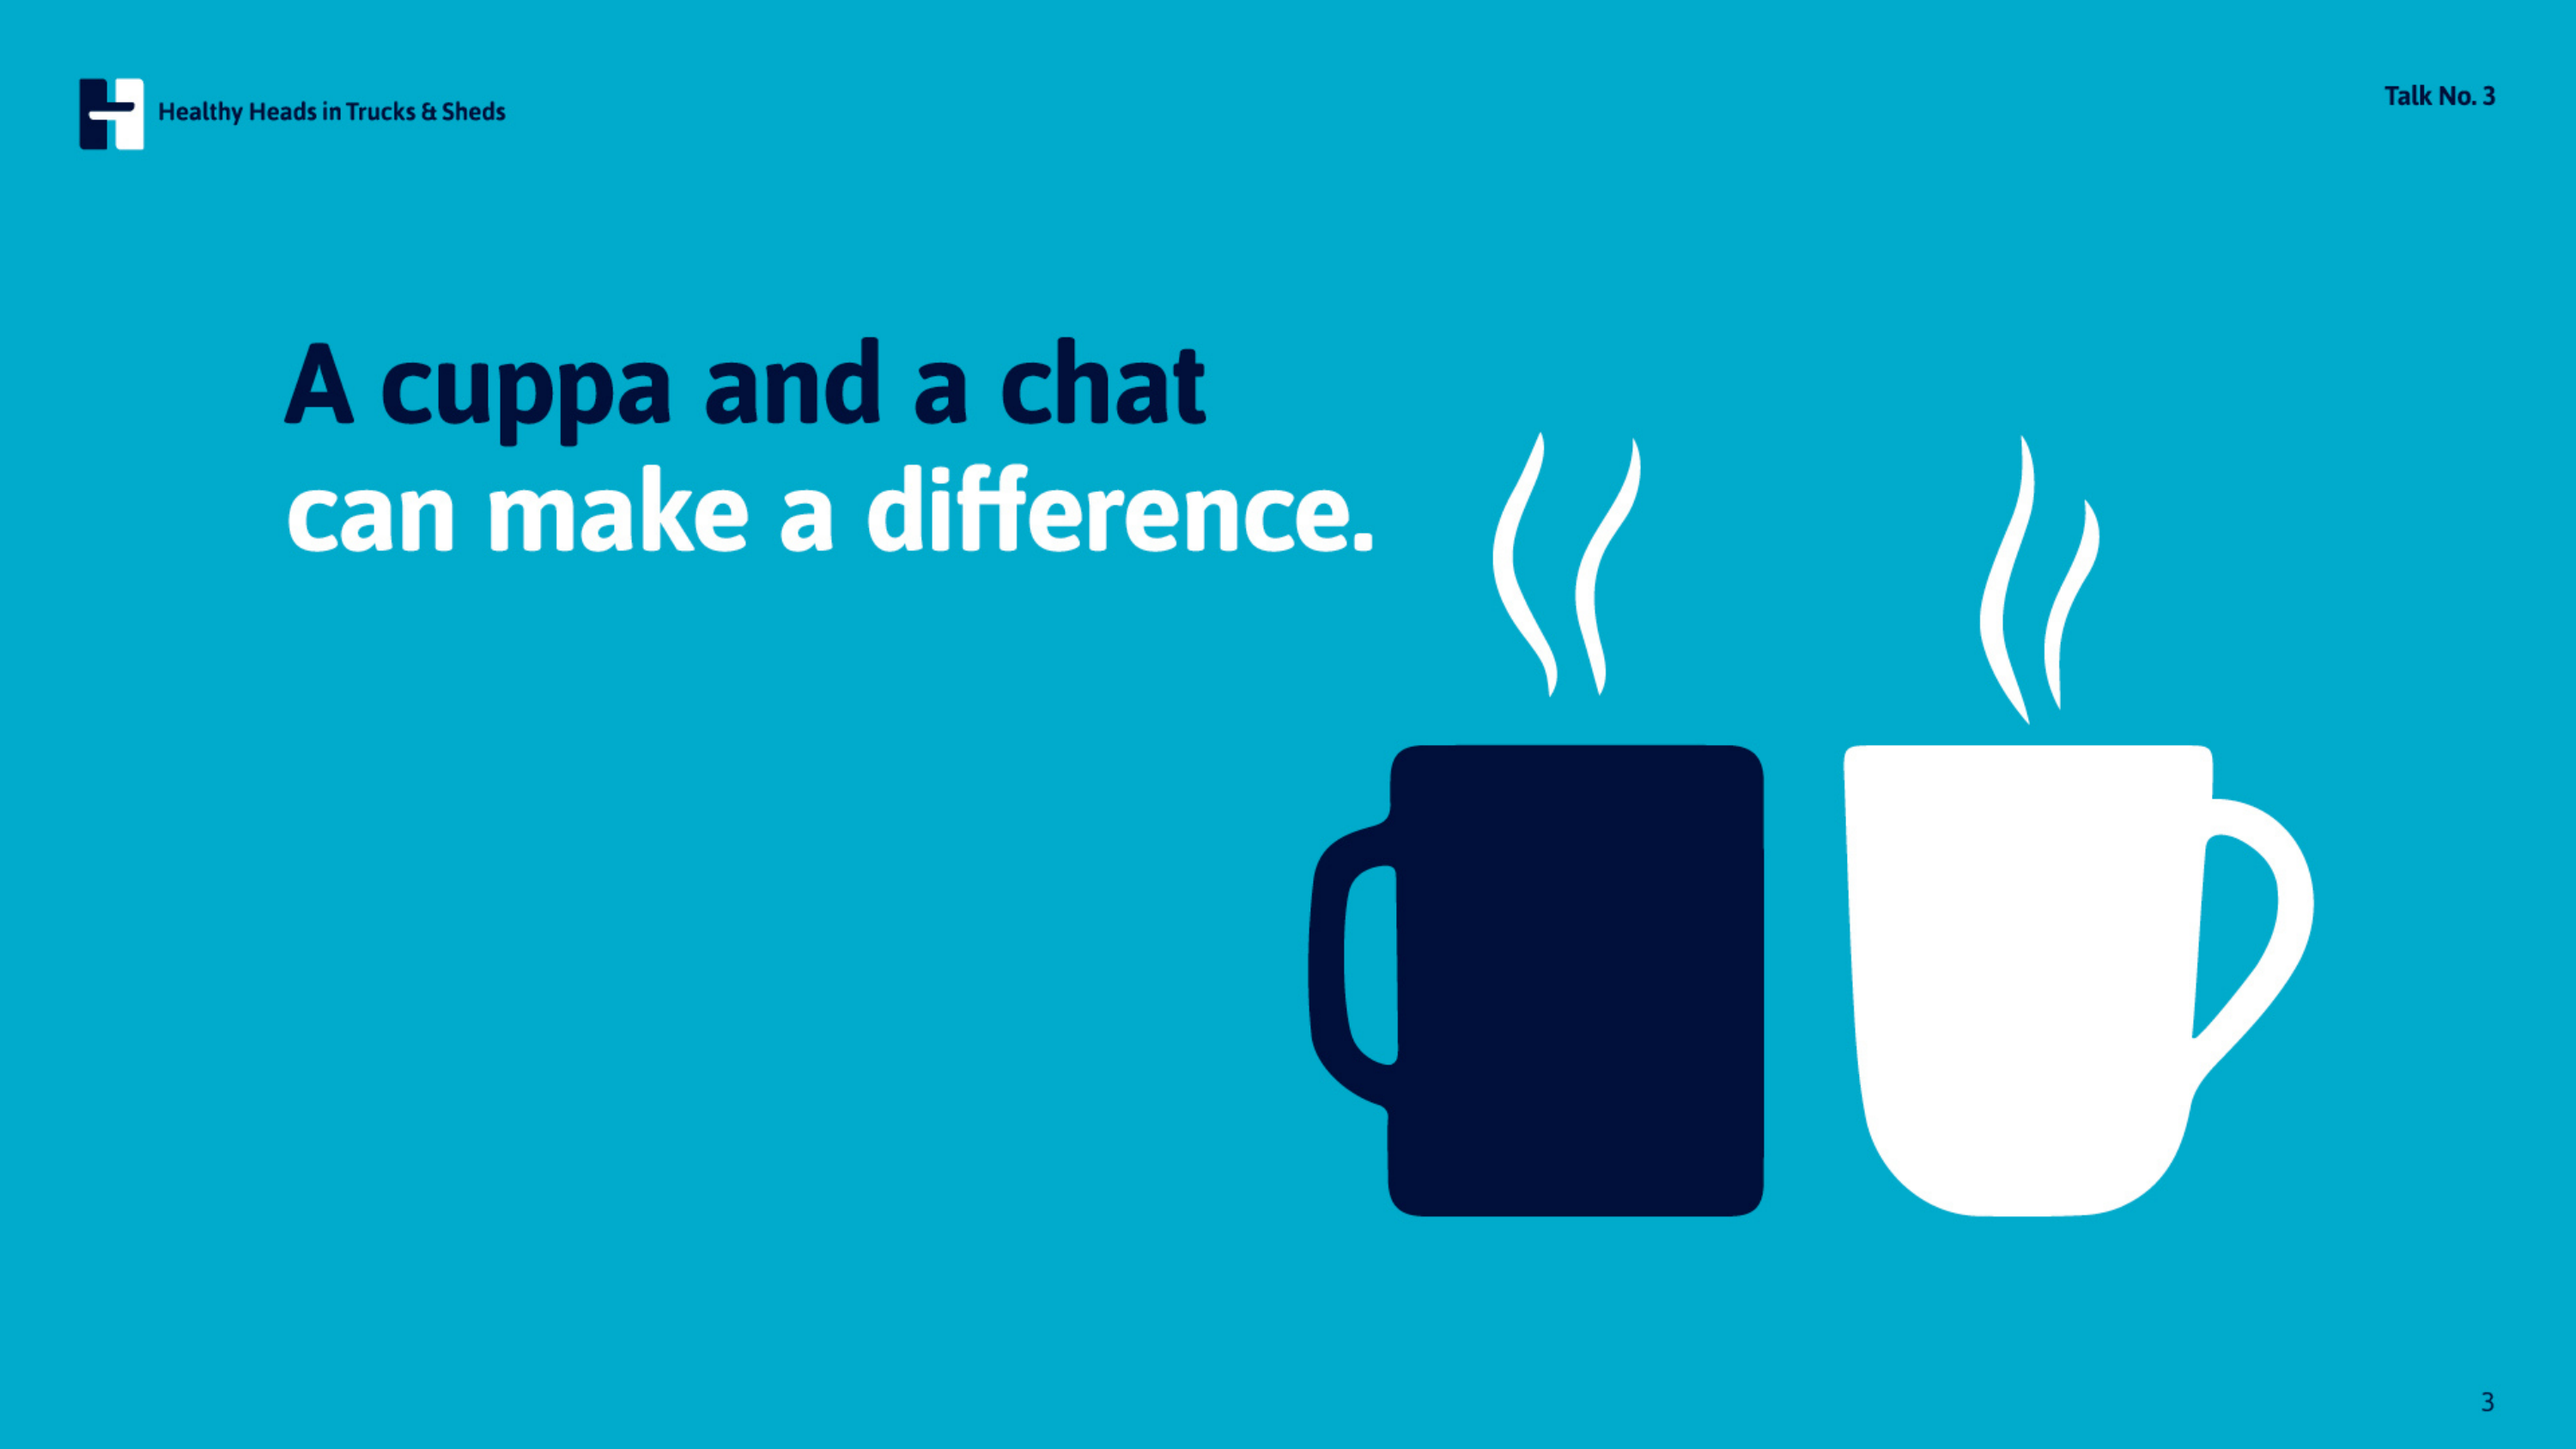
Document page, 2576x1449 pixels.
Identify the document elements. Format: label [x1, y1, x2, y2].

text_box [0, 0, 2576, 1449]
